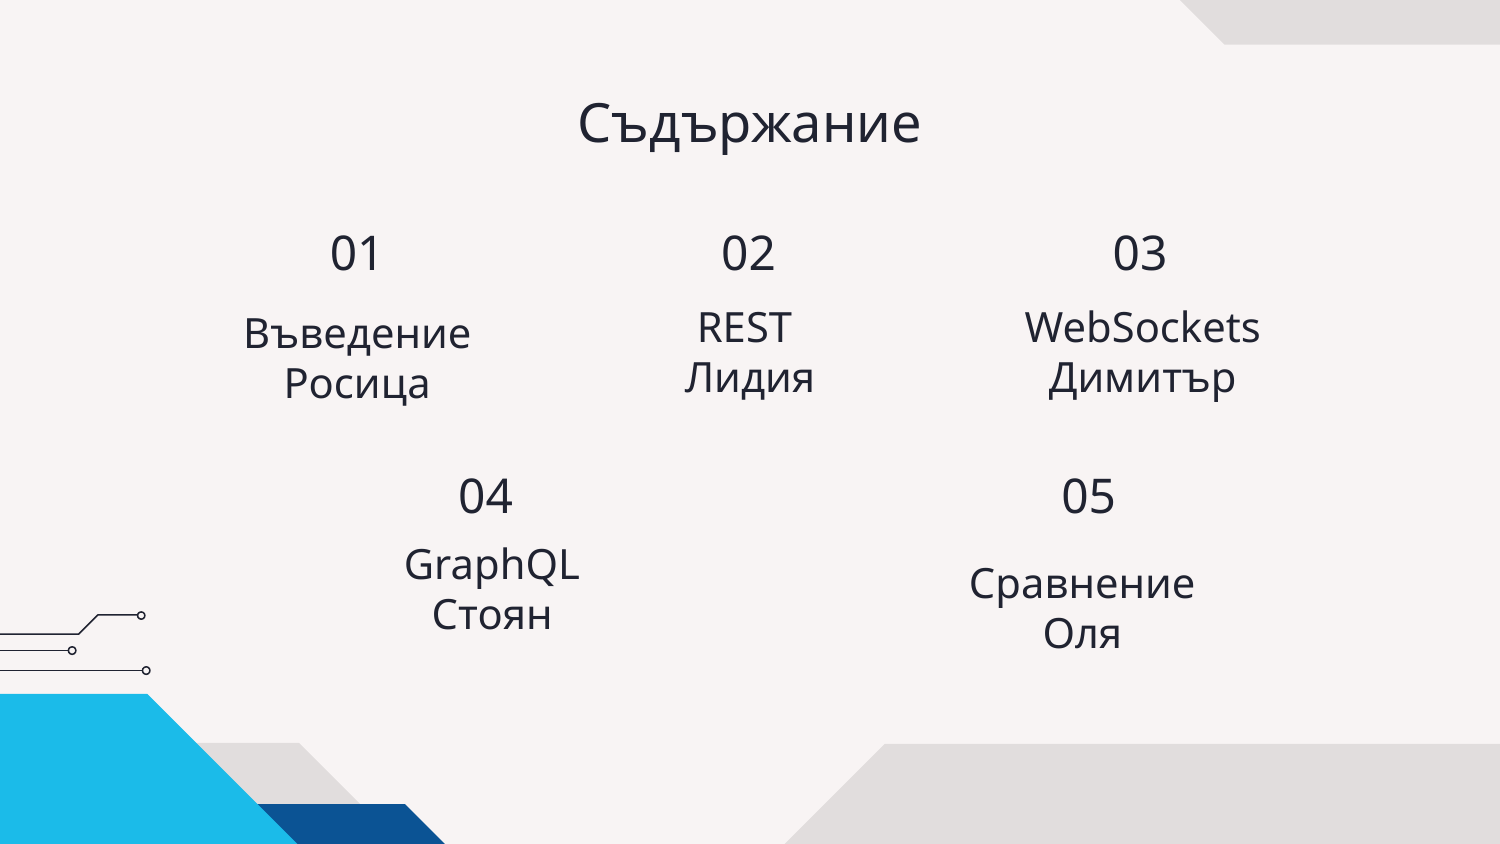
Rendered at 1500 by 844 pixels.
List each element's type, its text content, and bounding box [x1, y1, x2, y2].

title 04 [439, 444, 533, 538]
title 01 [310, 201, 404, 295]
subtitle GraphQL Стоян [303, 531, 682, 654]
title 02 [702, 201, 796, 295]
subtitle WebSockets Димитър [953, 294, 1332, 417]
subtitle Въведение Росица [168, 294, 547, 422]
title 03 [1093, 201, 1187, 296]
subtitle Сравнение Оля [893, 531, 1272, 673]
title Съдържание [118, 72, 1382, 167]
subtitle REST Лидия [560, 294, 940, 417]
title 05 [1042, 444, 1136, 538]
